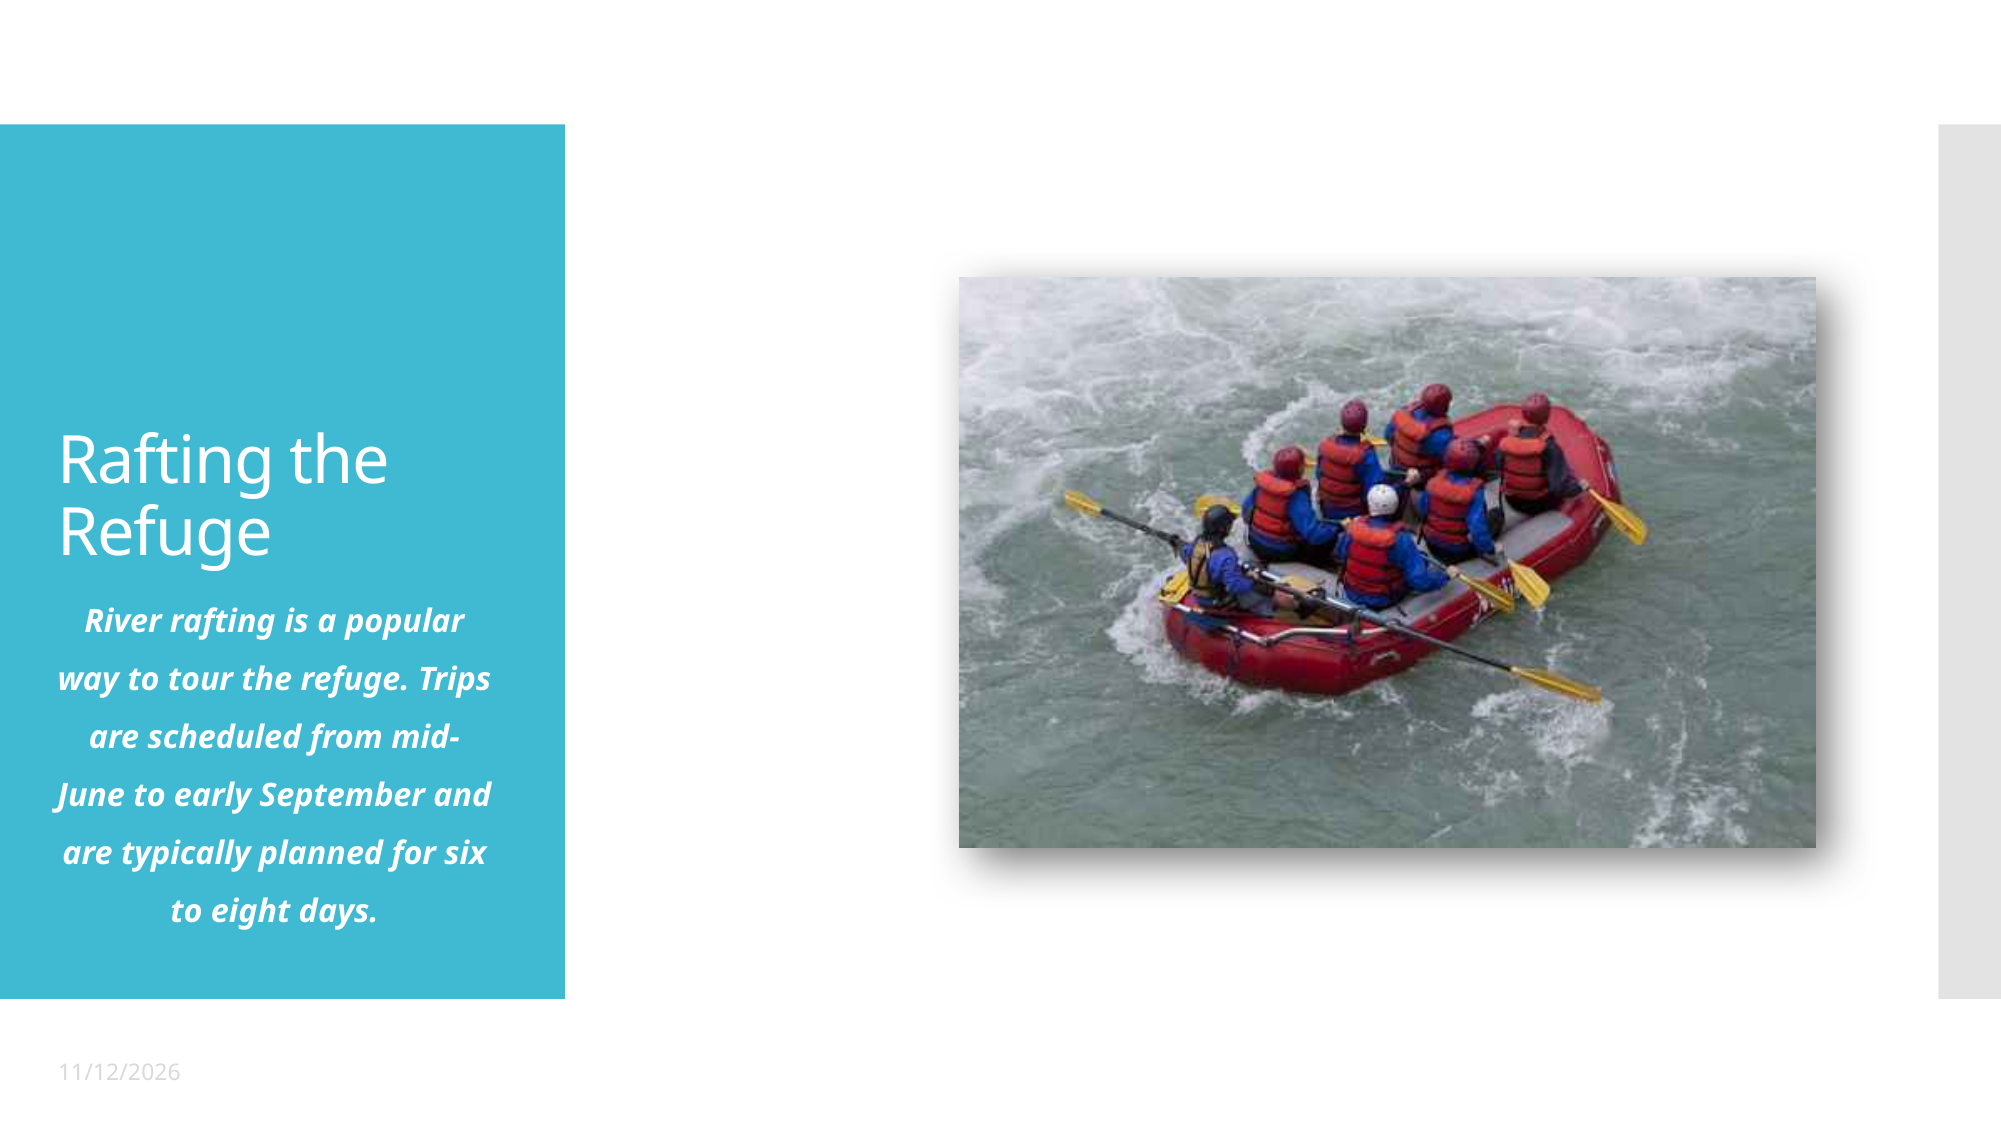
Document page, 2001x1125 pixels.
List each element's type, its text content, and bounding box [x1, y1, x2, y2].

title Rafting the Refuge [41, 187, 507, 573]
list River rafting is a popular way to tour the refuge. Trips are scheduled from mid-June to early September and are typically planned for six to eight days. [41, 573, 507, 955]
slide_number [43, 1042, 493, 1103]
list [959, 277, 1816, 848]
